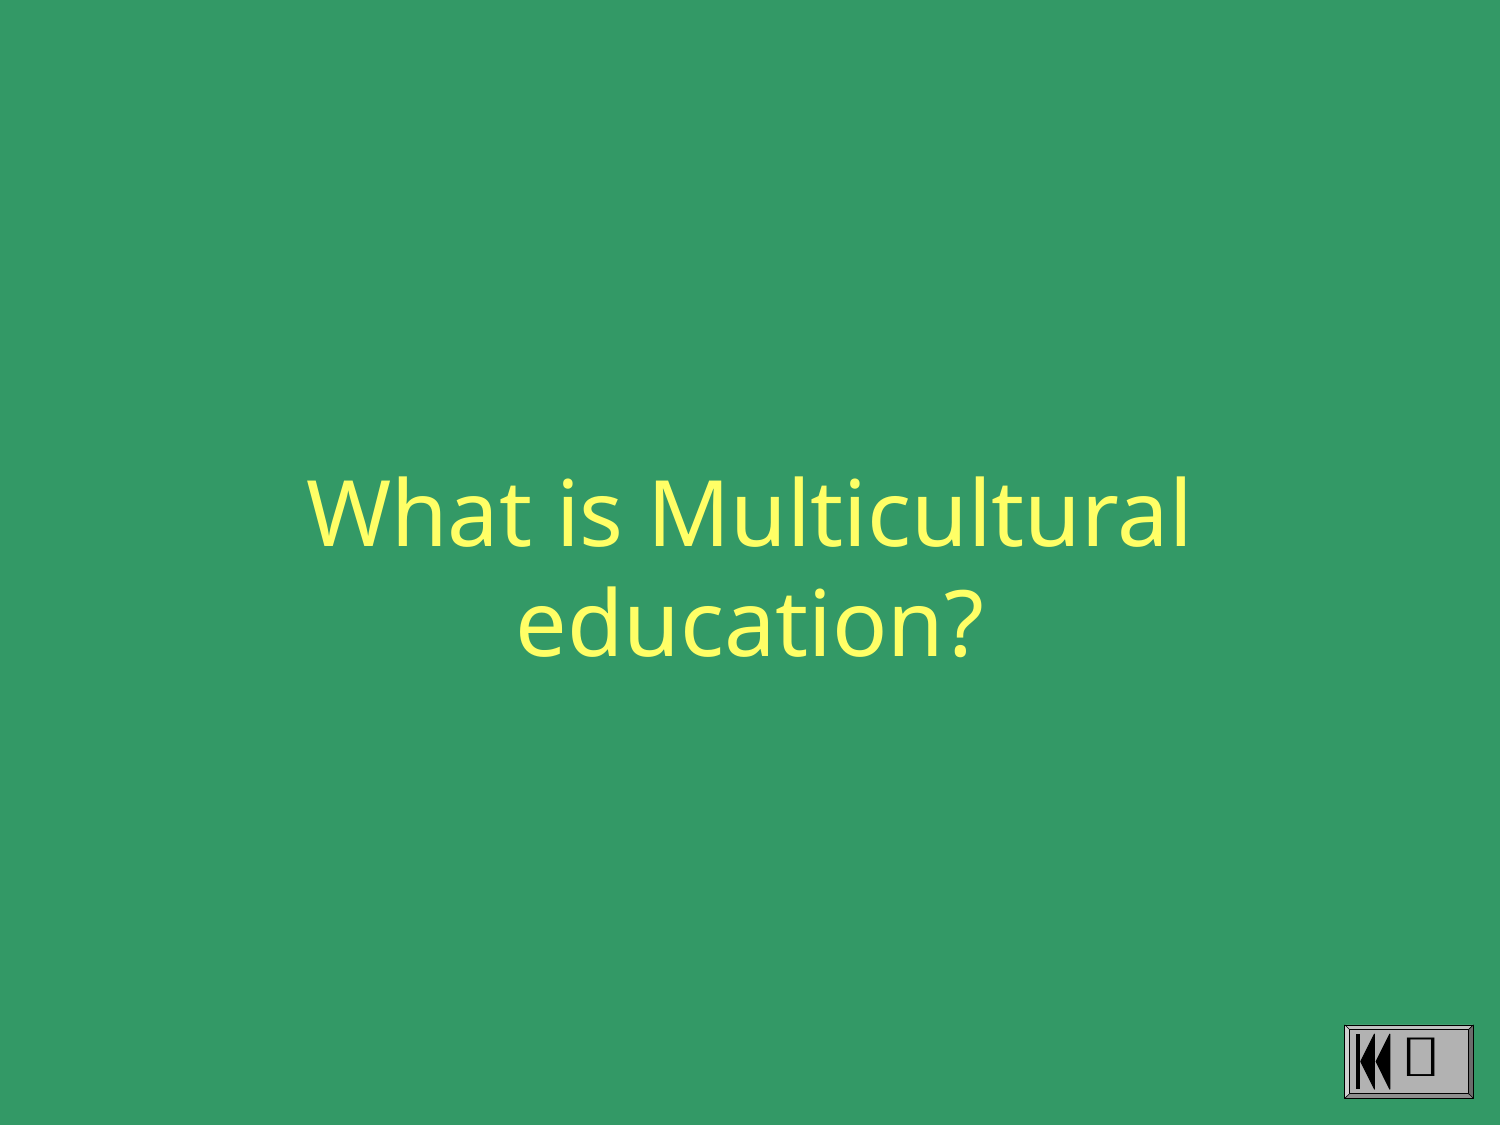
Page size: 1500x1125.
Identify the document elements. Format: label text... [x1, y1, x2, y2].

picture [1344, 1024, 1476, 1101]
title What is Multicultural education? [112, 99, 1388, 1031]
